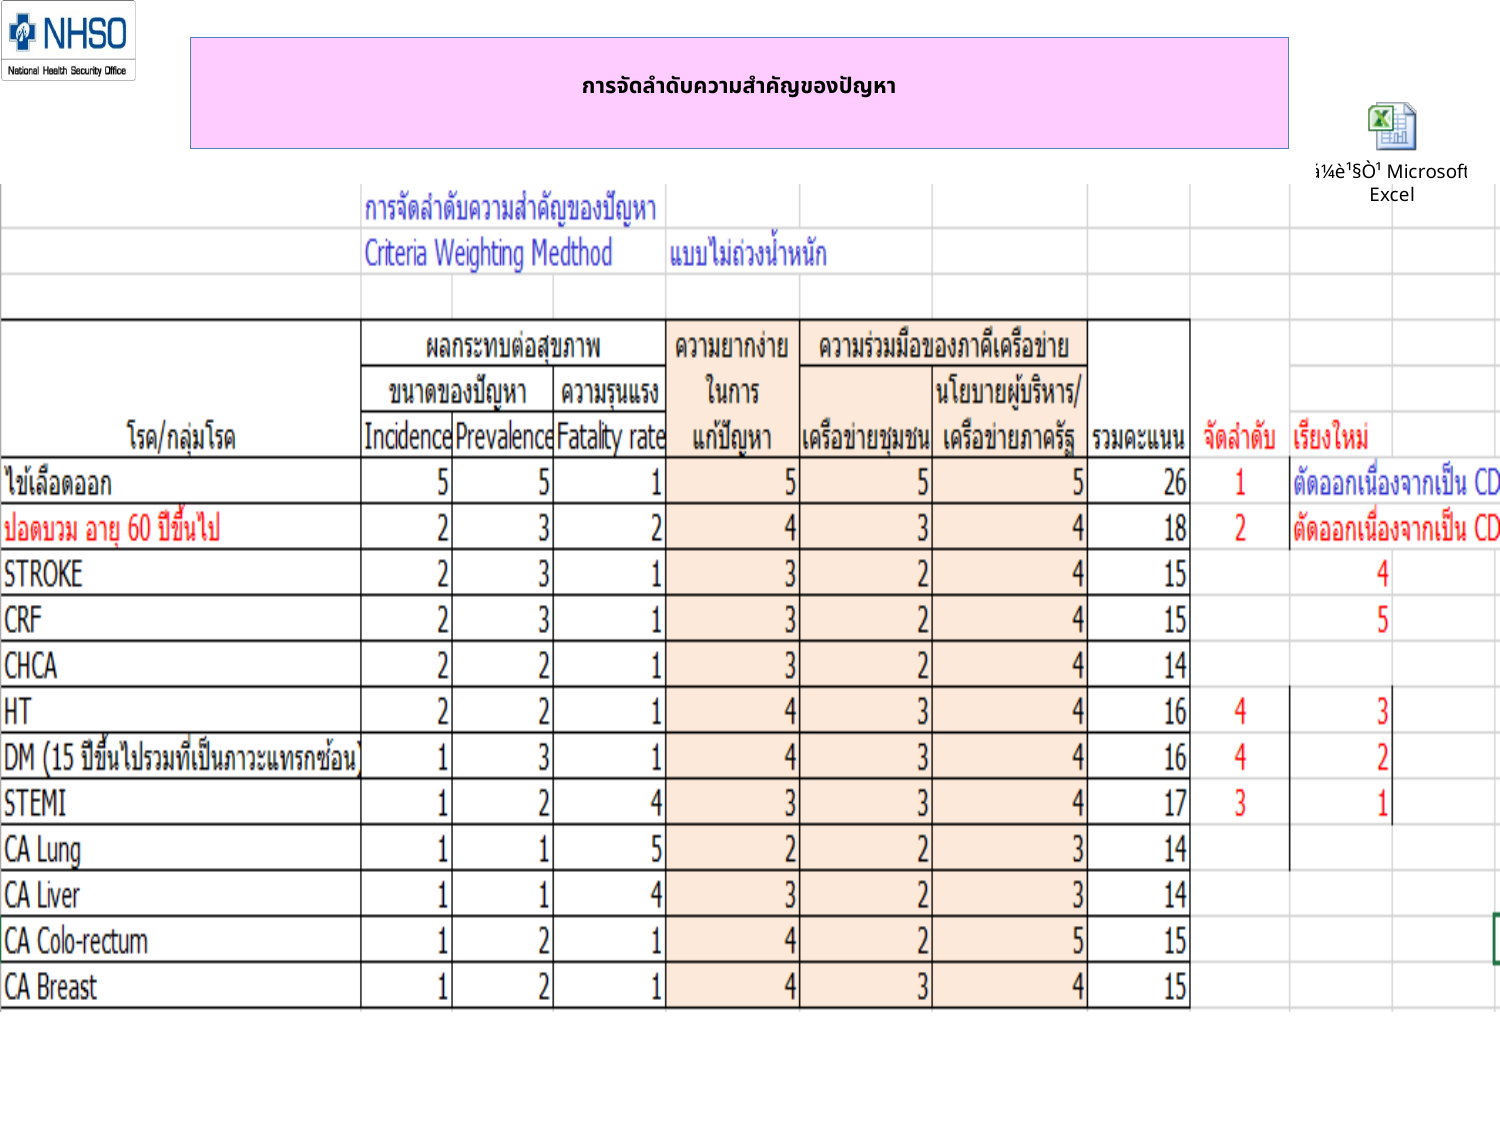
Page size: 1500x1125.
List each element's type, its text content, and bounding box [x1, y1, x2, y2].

picture [0, 0, 136, 81]
title การจัดลำดับความสำคัญของปัญหา [190, 37, 1289, 149]
picture [0, 184, 1500, 1012]
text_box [1316, 101, 1468, 229]
